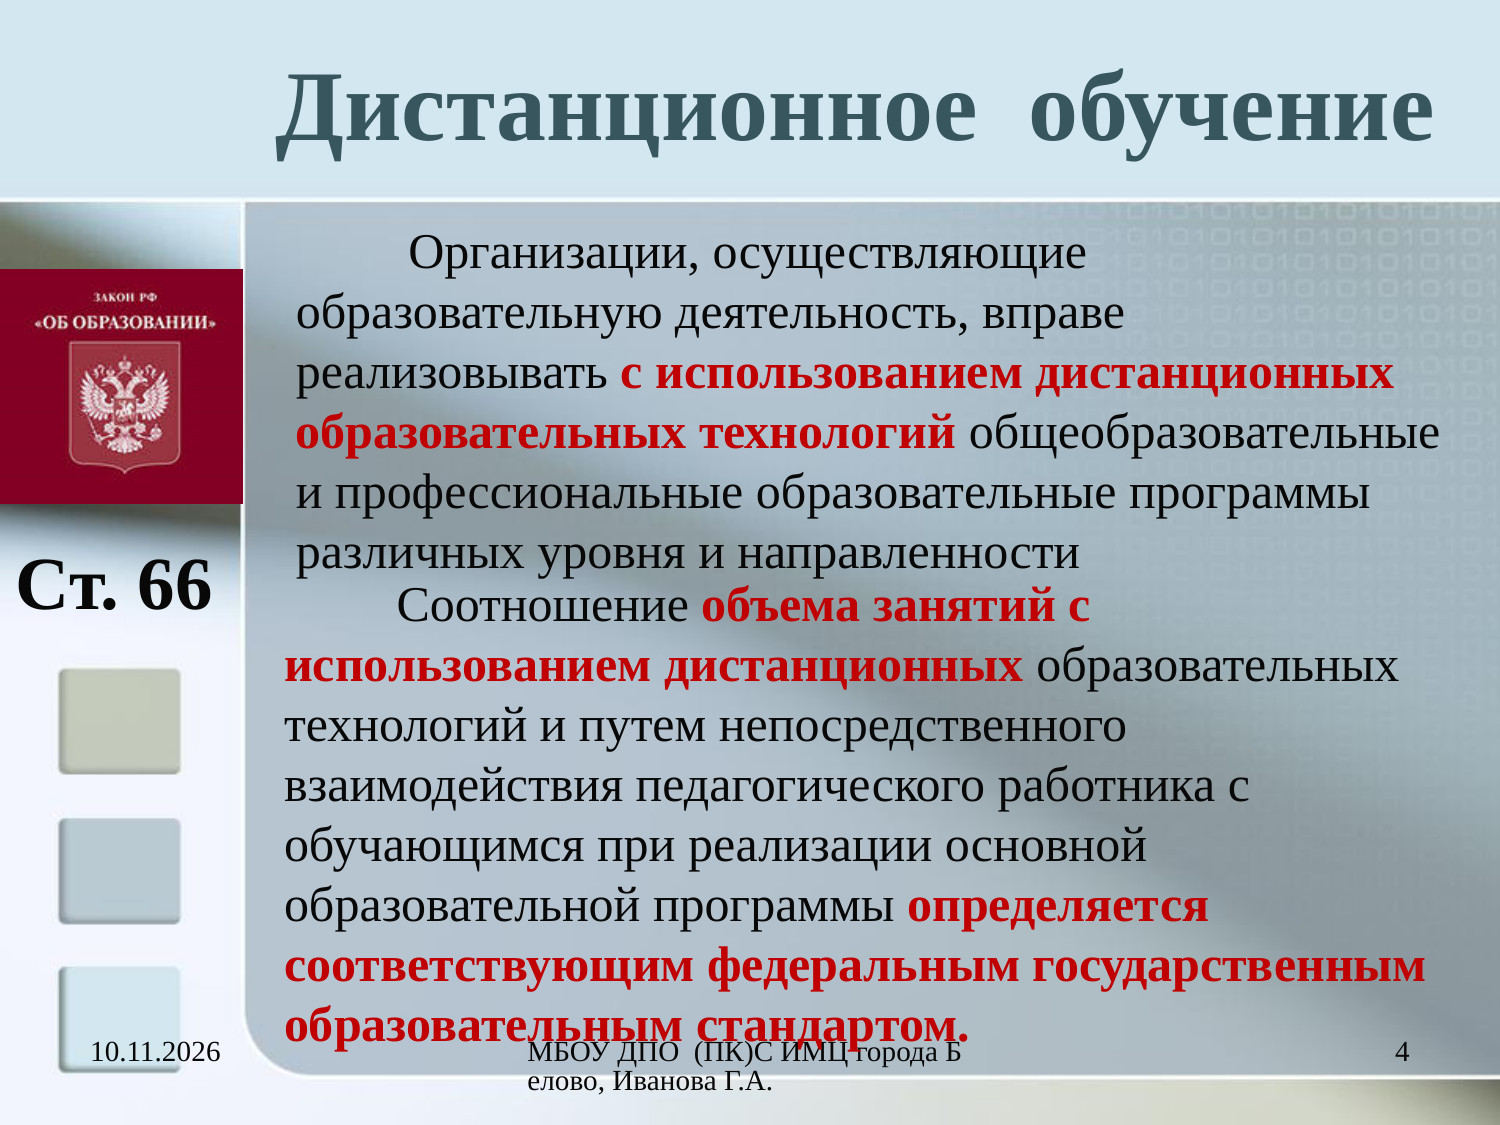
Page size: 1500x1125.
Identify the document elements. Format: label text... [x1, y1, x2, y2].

picture [0, 0, 1500, 1125]
text_box Соотношение объема занятий с использованием дистанционных образовательных технологий и путем непосредственного взаимодействия педагогического работника с обучающимся при реализации основной образовательной программы определяется соответствующим федеральным государственным образовательным стандартом. [269, 564, 1453, 1120]
footer МБОУ ДПО (ПК)С ИМЦ города Белово, Иванова Г.А. [512, 1024, 988, 1103]
text_box Организации, осуществляющие образовательную деятельность, вправе реализовывать с использованием дистанционных образовательных технологий общеобразовательные и профессиональные образовательные программы различных уровня и направленности [281, 210, 1465, 586]
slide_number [74, 1024, 426, 1103]
slide_number 4 [1074, 1024, 1426, 1103]
text_box Ст. 66 [1, 527, 228, 633]
title Дистанционное обучение [249, 12, 1462, 188]
